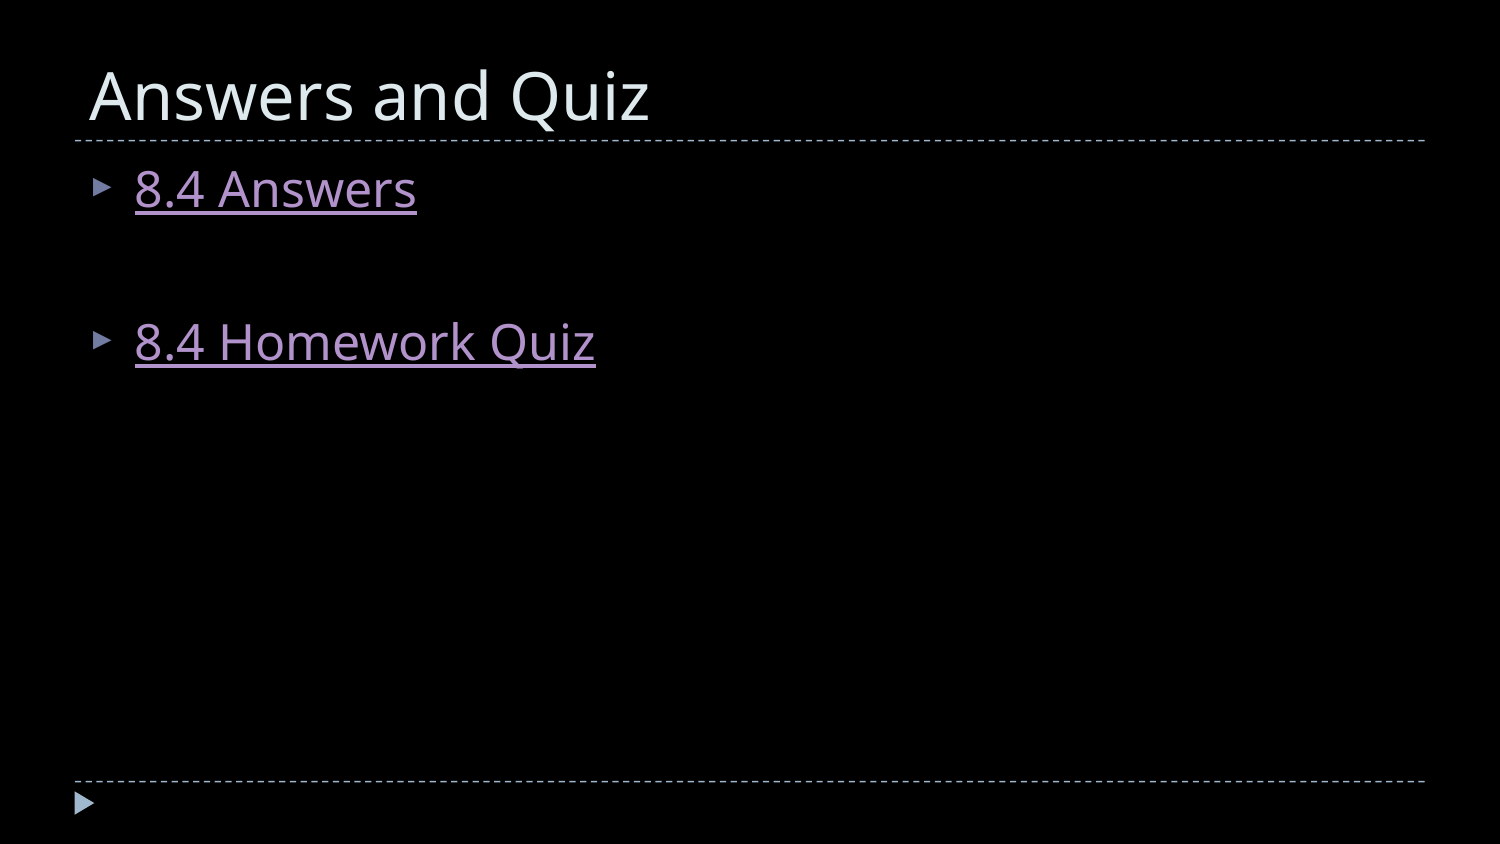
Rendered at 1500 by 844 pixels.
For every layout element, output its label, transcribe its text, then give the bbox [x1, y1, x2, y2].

title Answers and Quiz [75, 18, 1425, 141]
list 8.4 Answers 8.4 Homework Quiz [75, 150, 1425, 758]
